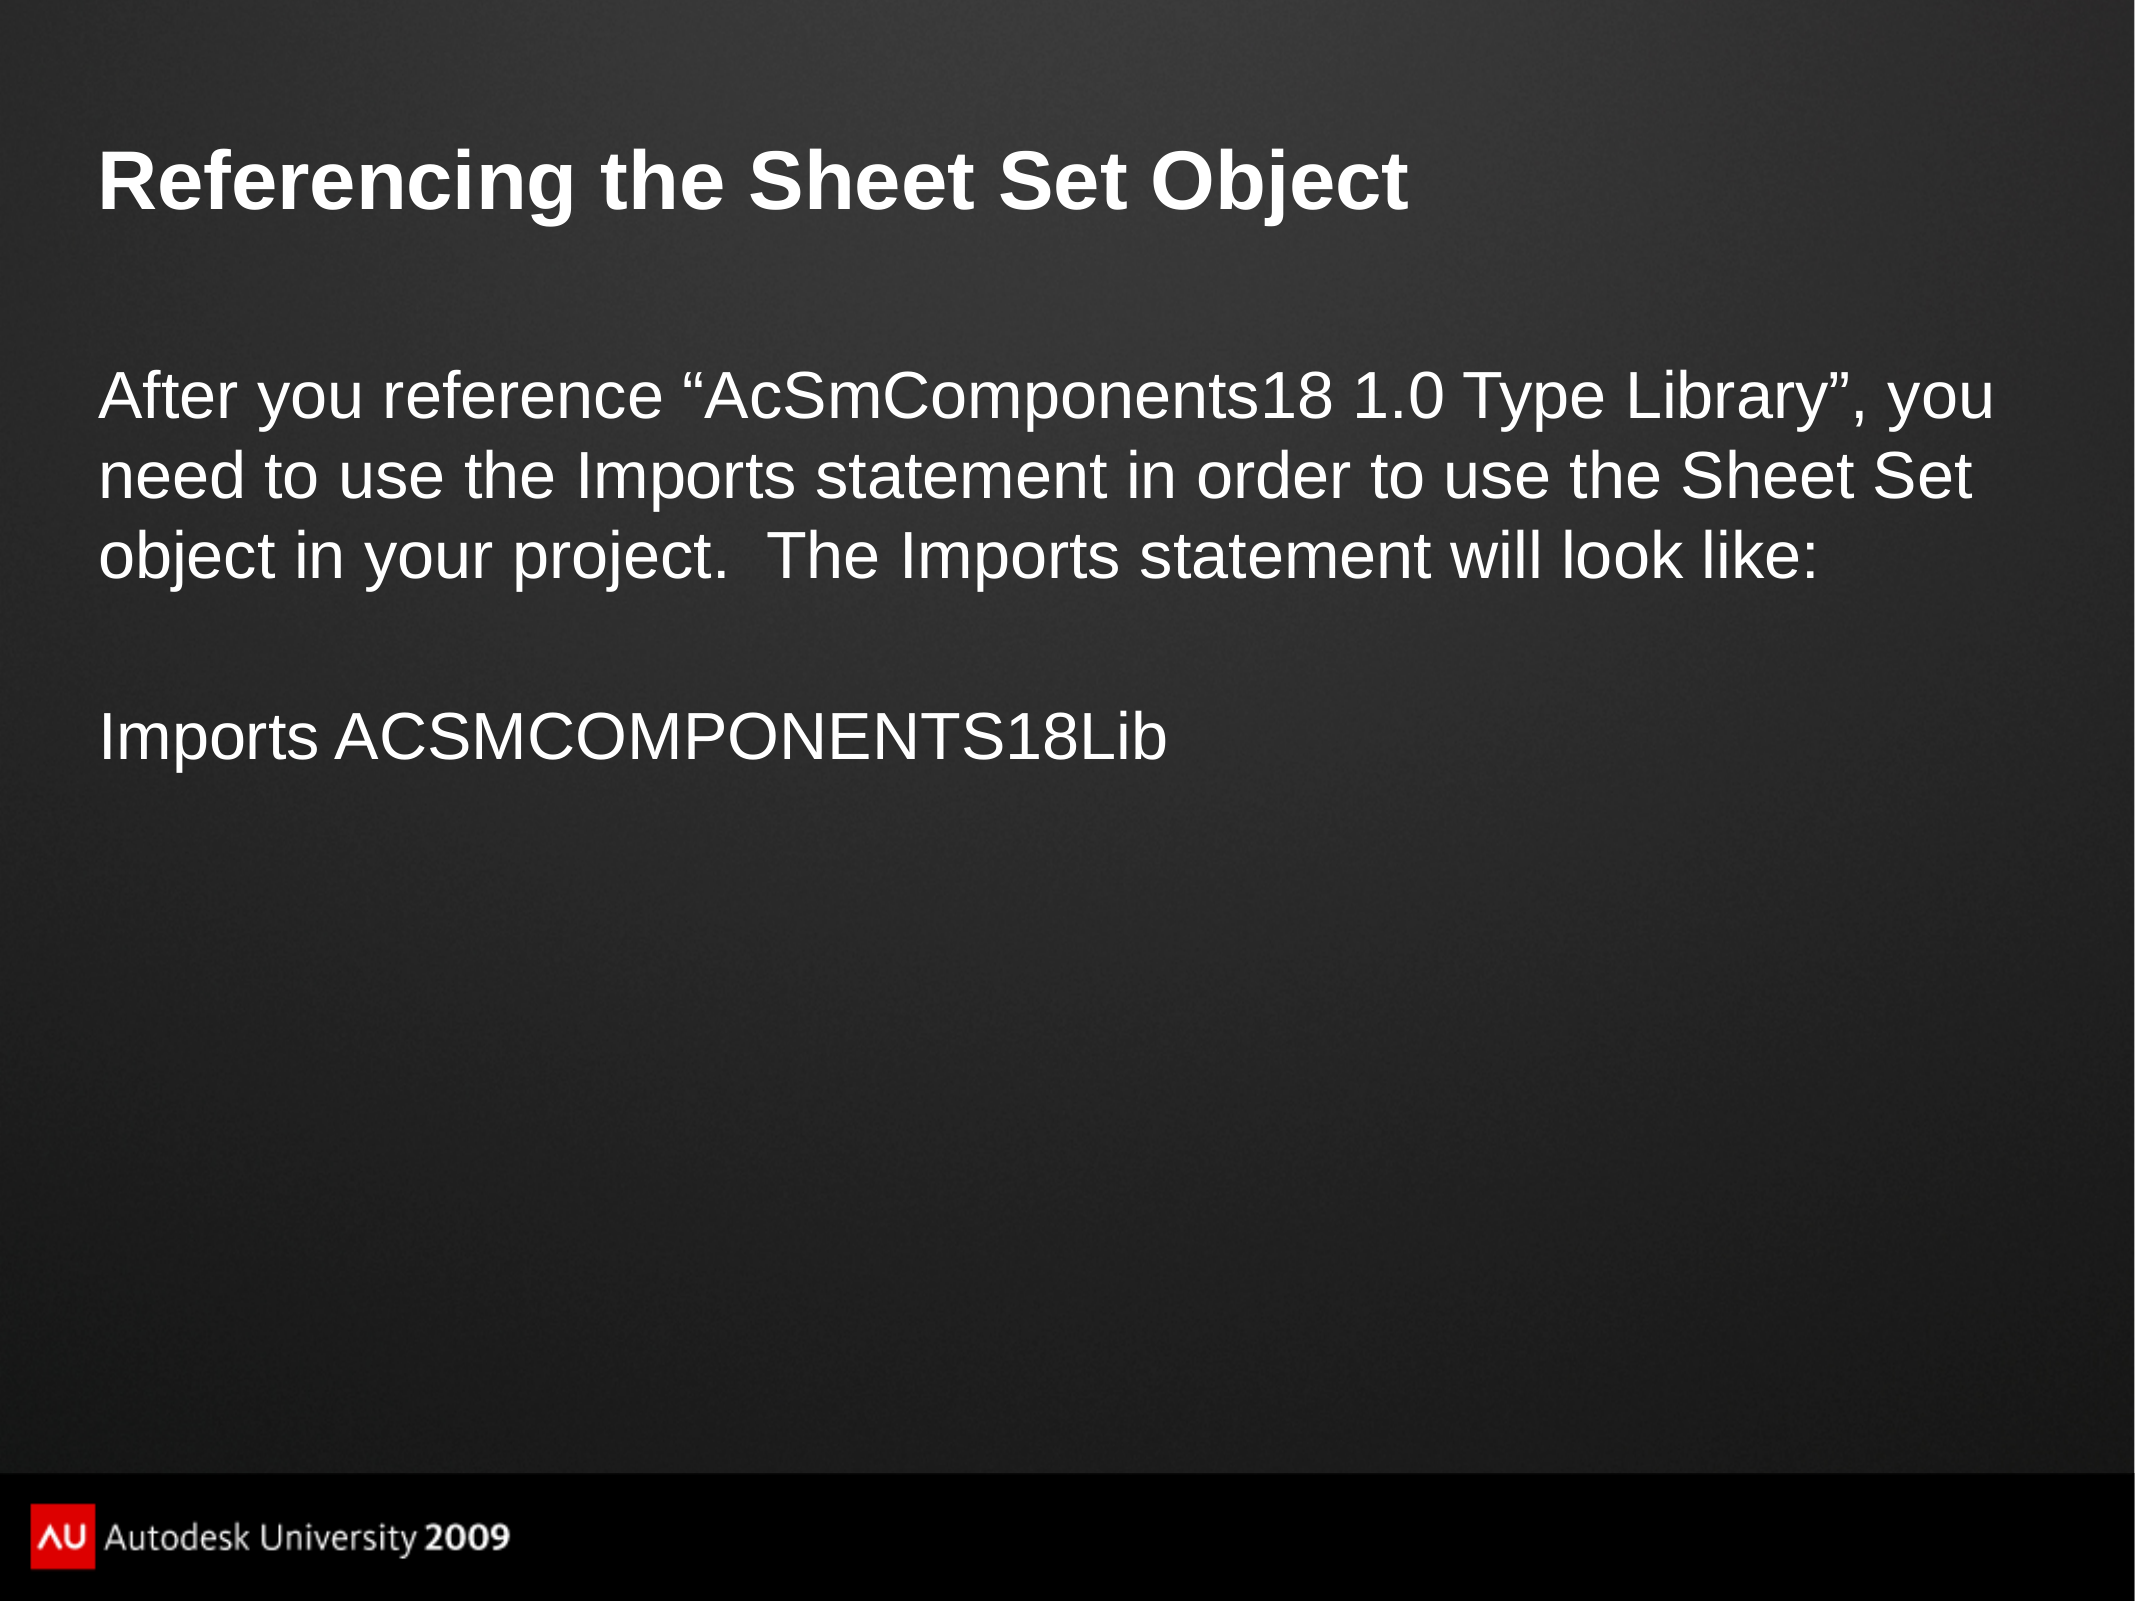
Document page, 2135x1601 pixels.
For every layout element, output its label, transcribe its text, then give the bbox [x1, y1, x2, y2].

title Referencing the Sheet Set Object [96, 59, 2028, 293]
list After you reference “AcSmComponents18 1.0 Type Library”, you need to use the Imports statement in order to use the Sheet Set object in your project. The Imports statement will look like: Imports ACSMCOMPONENTS18Lib [97, 351, 2081, 1452]
picture [0, 0, 2135, 1601]
